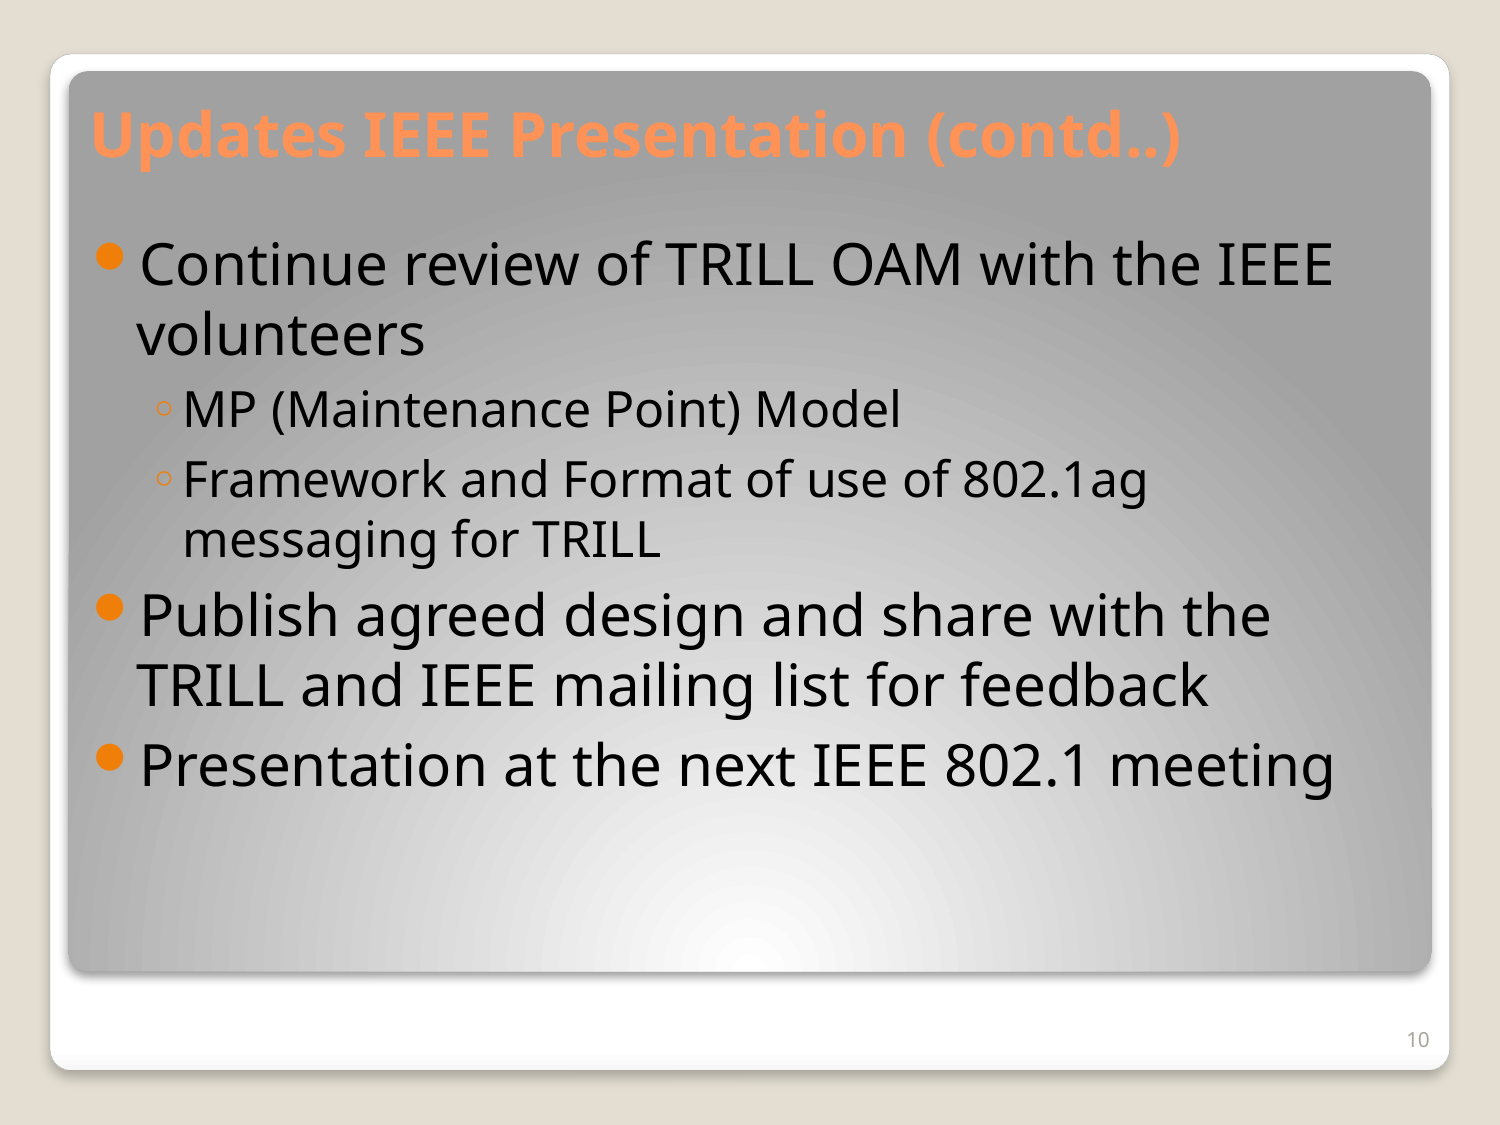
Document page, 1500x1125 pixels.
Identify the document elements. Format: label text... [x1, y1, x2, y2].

title Updates IEEE Presentation (contd..) [75, 37, 1418, 178]
slide_number 10 [1369, 1002, 1445, 1063]
list Continue review of TRILL OAM with the IEEE volunteers MP (Maintenance Point) Model Framework and Format of use of 802.1ag messaging for TRILL Publish agreed design and share with the TRILL and IEEE mailing list for feedback Presentation at the next IEEE 802.1 meeting [62, 212, 1418, 988]
